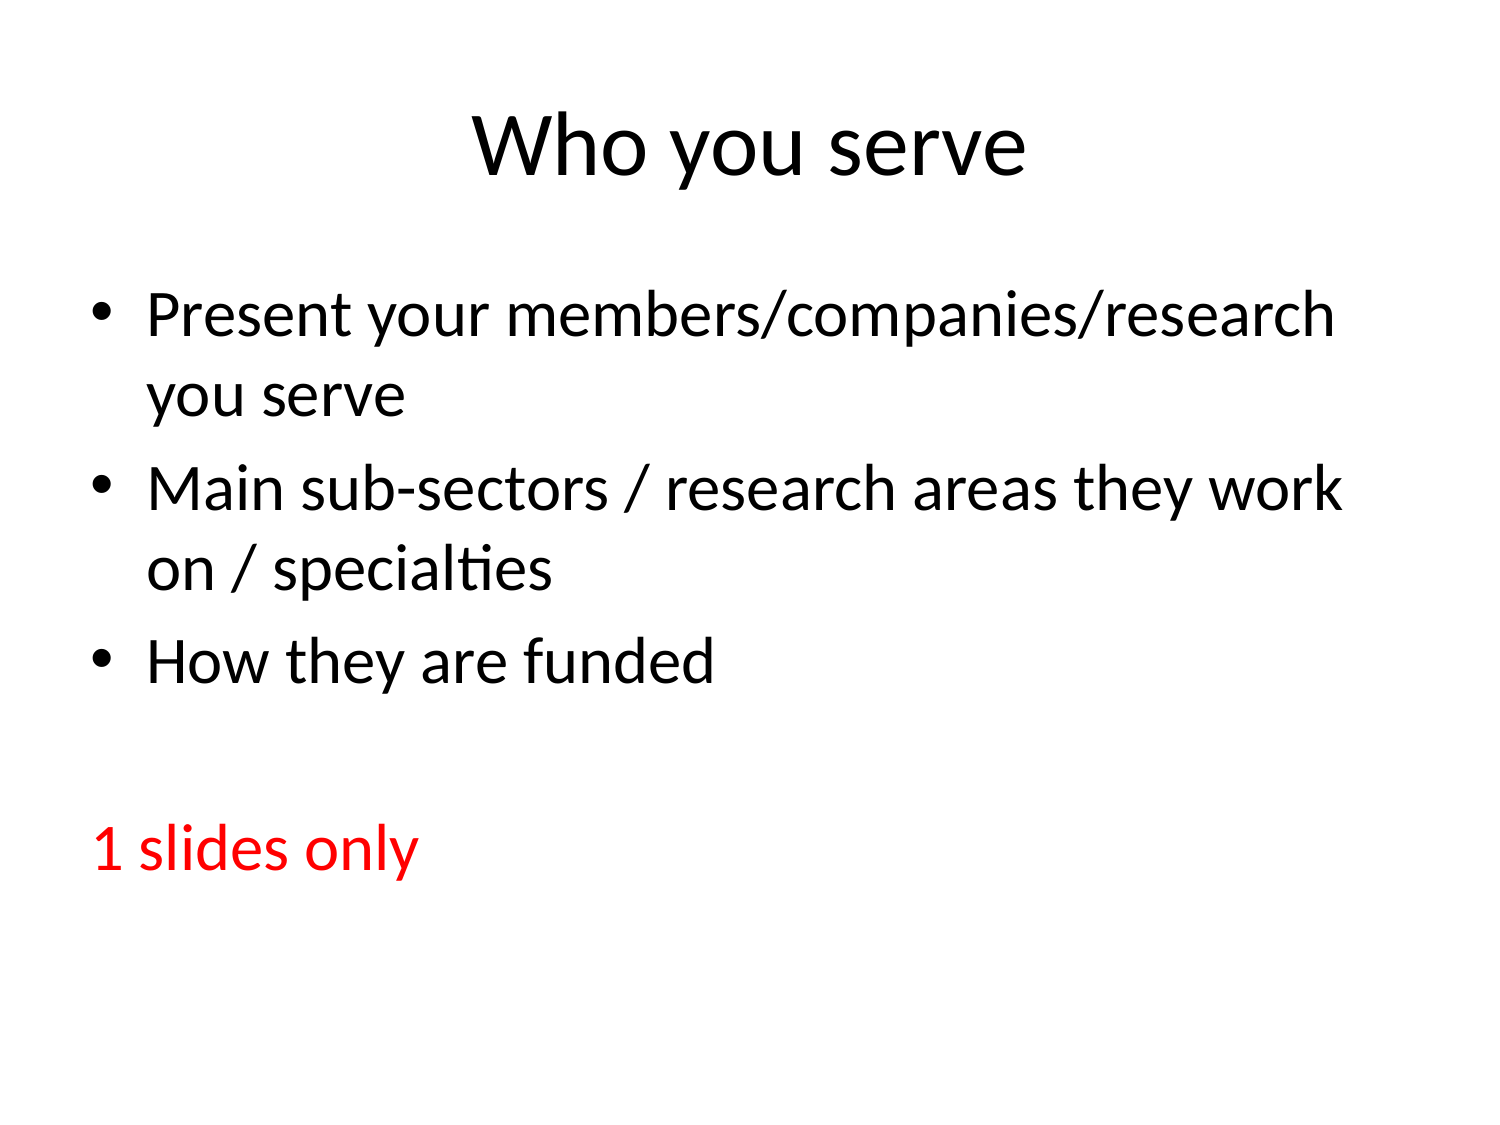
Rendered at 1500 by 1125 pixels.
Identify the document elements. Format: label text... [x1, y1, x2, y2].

title Who you serve [75, 45, 1425, 233]
list Present your members/companies/research you serve Main sub-sectors / research areas they work on / specialties How they are funded 1 slides only [75, 262, 1425, 1005]
